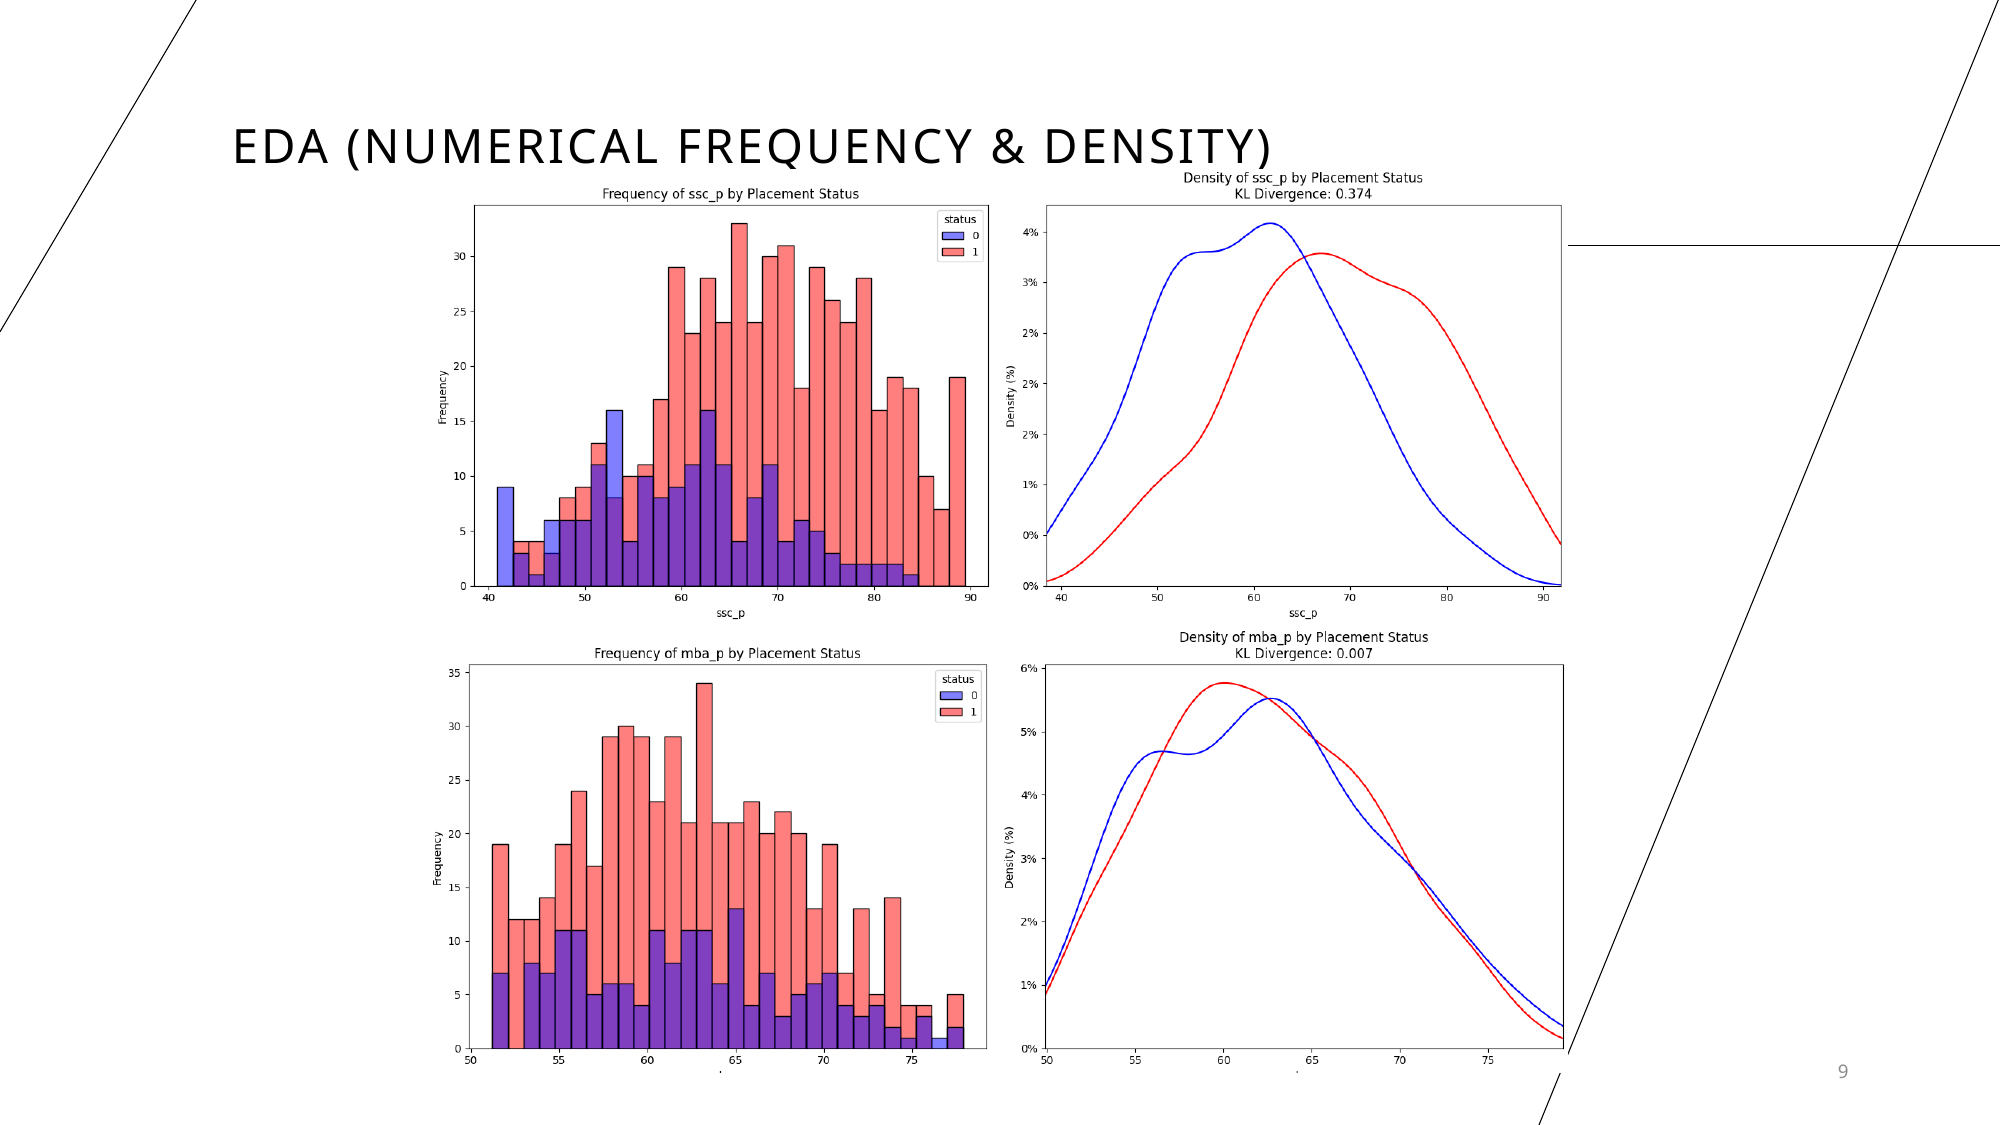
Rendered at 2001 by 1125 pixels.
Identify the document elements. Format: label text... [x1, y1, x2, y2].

picture [432, 169, 1568, 1073]
slide_number 9 [1701, 1042, 1864, 1103]
title Eda (numerical frequency & density) [216, 81, 1413, 181]
